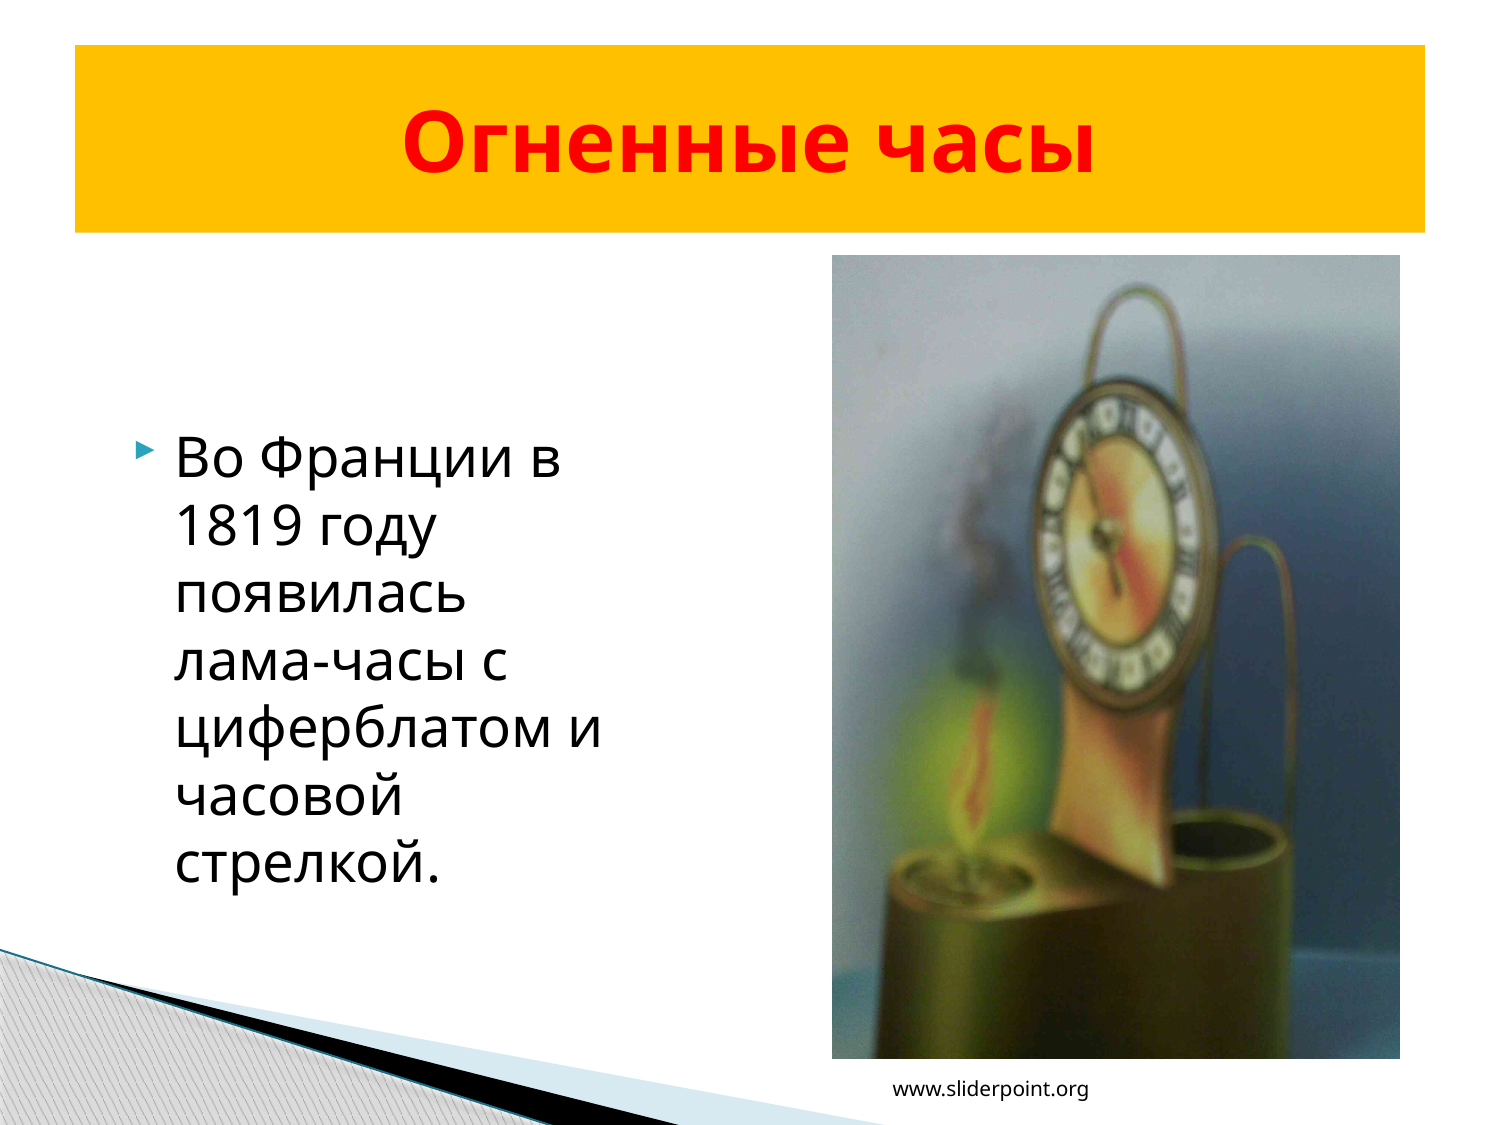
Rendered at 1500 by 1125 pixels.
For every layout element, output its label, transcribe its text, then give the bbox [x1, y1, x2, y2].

list [75, 243, 609, 986]
picture [832, 255, 1400, 1059]
footer www.sliderpoint.org [718, 1051, 1105, 1112]
text_box Во Франции в 1819 году появилась лама-часы с циферблатом и часовой стрелкой. [99, 338, 634, 1011]
title Огненные часы [75, 45, 1425, 233]
